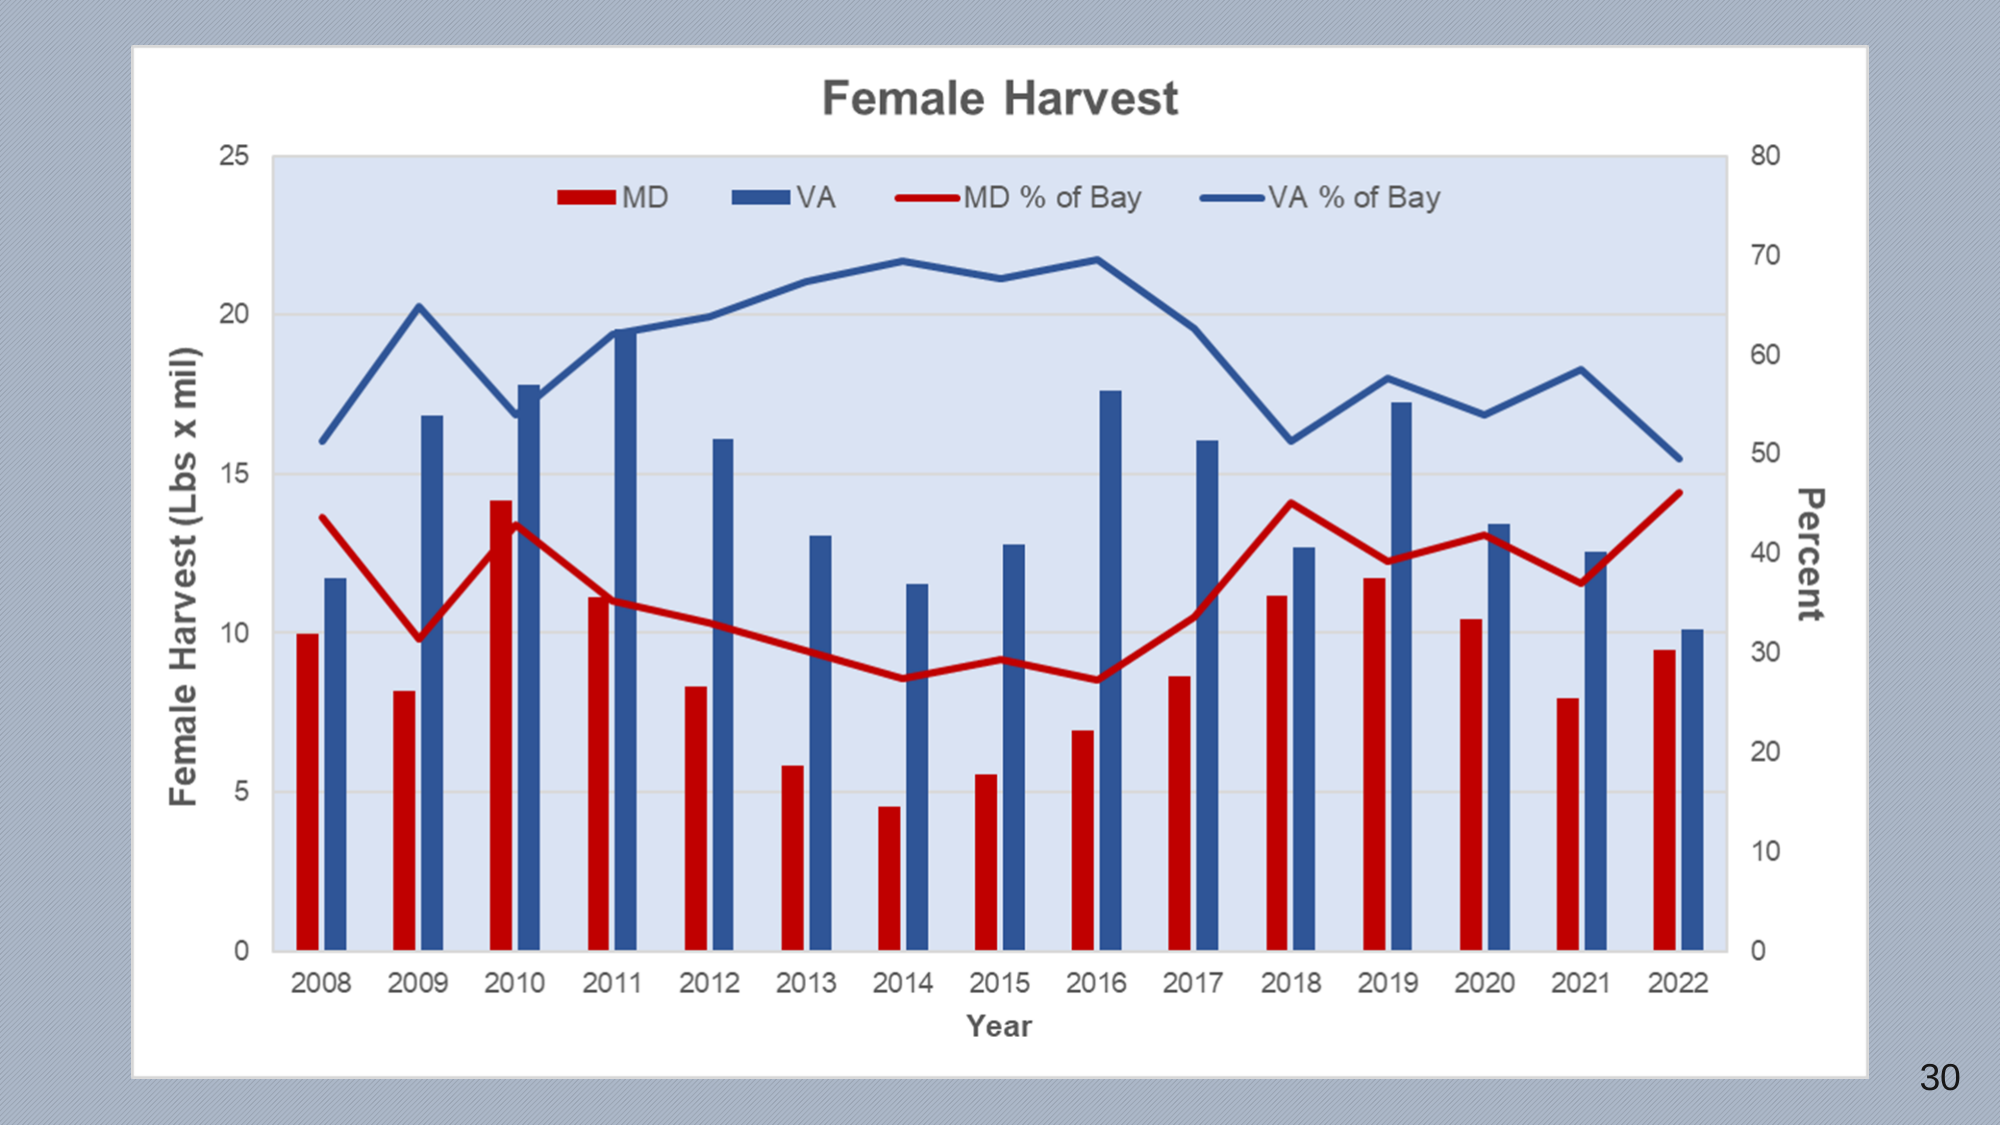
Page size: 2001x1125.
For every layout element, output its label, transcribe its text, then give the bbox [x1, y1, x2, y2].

slide_number 30 [1526, 1045, 1977, 1106]
picture [131, 45, 1869, 1080]
